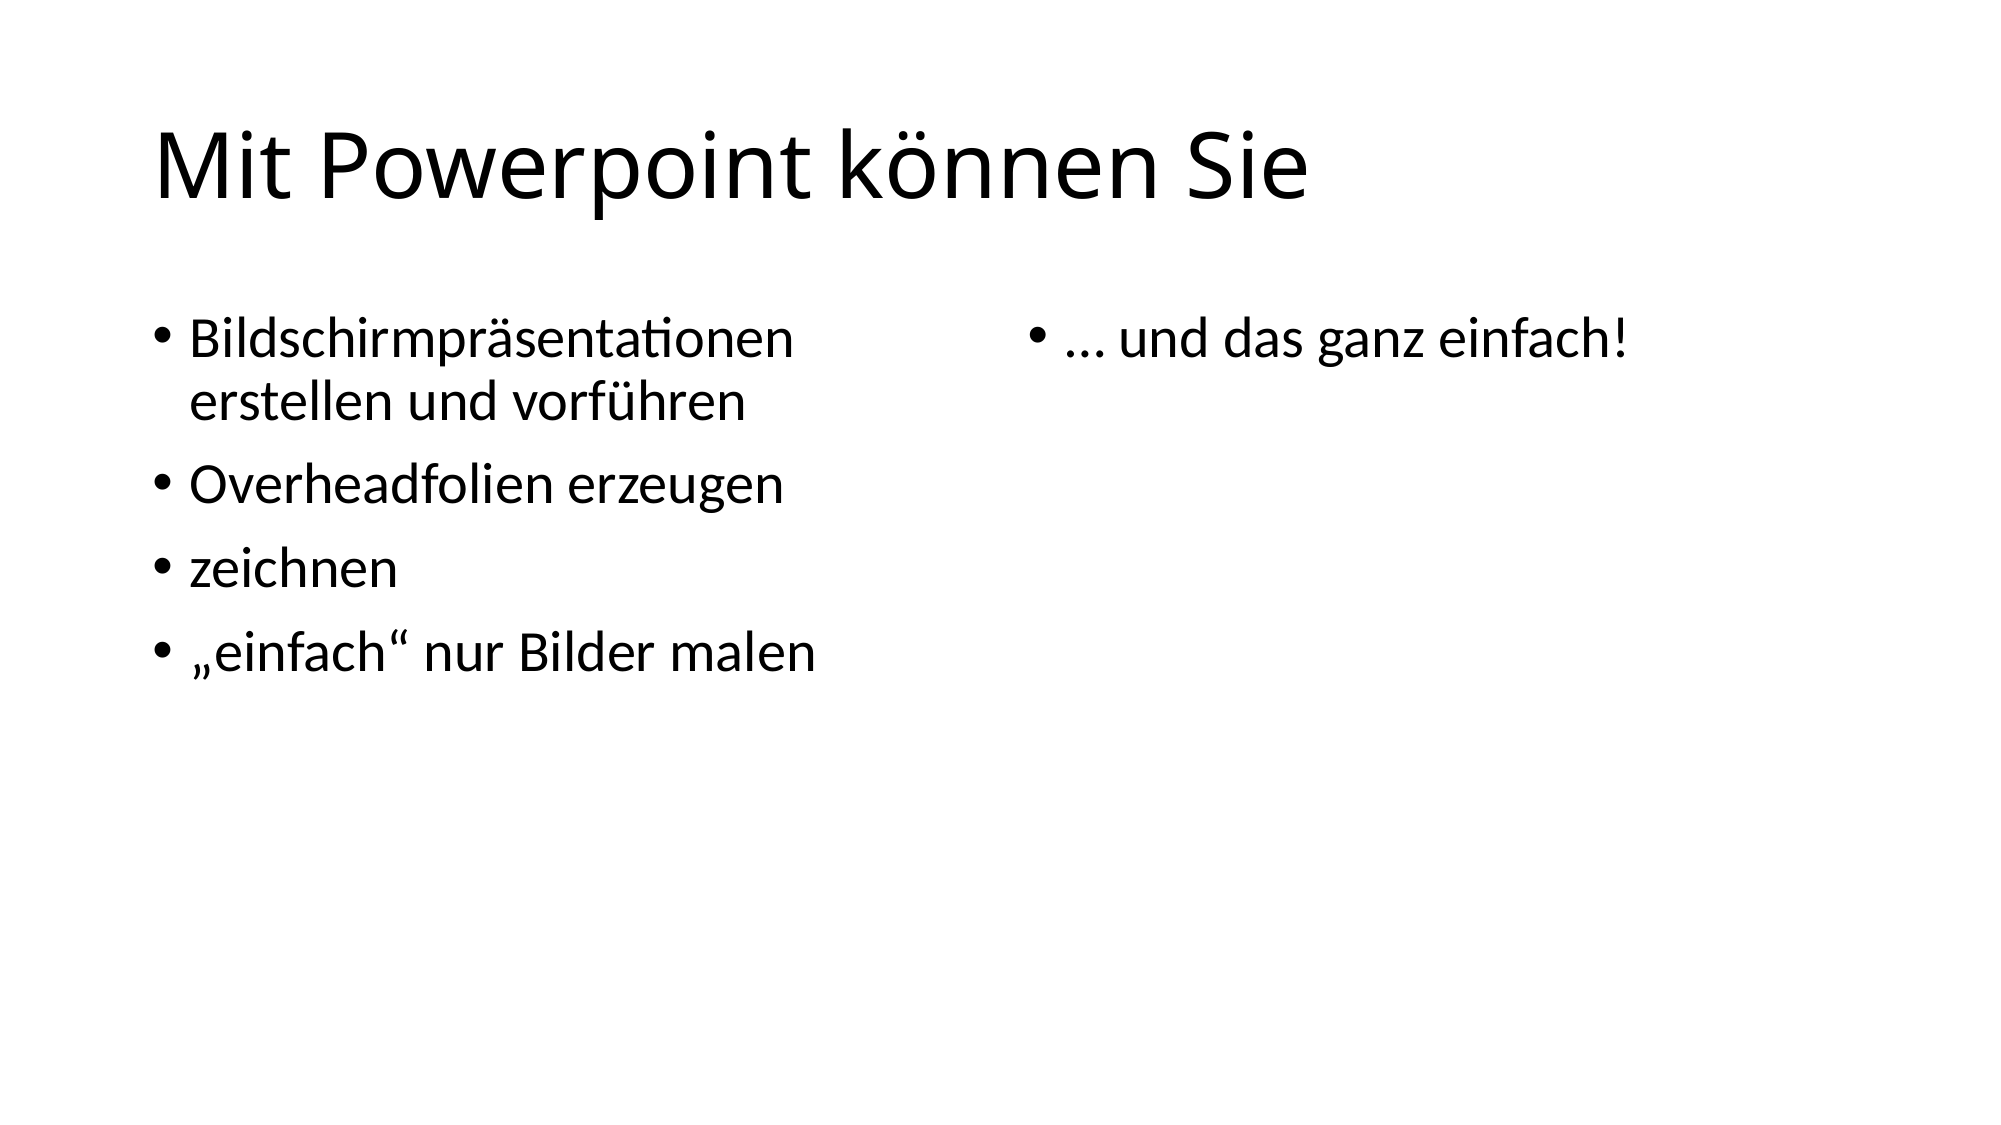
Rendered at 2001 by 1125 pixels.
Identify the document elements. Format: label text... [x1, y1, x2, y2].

list … und das ganz einfach! [1012, 299, 1863, 1014]
list Bildschirmpräsentationen erstellen und vorführen Overheadfolien erzeugen zeichnen „einfach“ nur Bilder malen [137, 299, 988, 1014]
title Mit Powerpoint können Sie [137, 59, 1863, 278]
